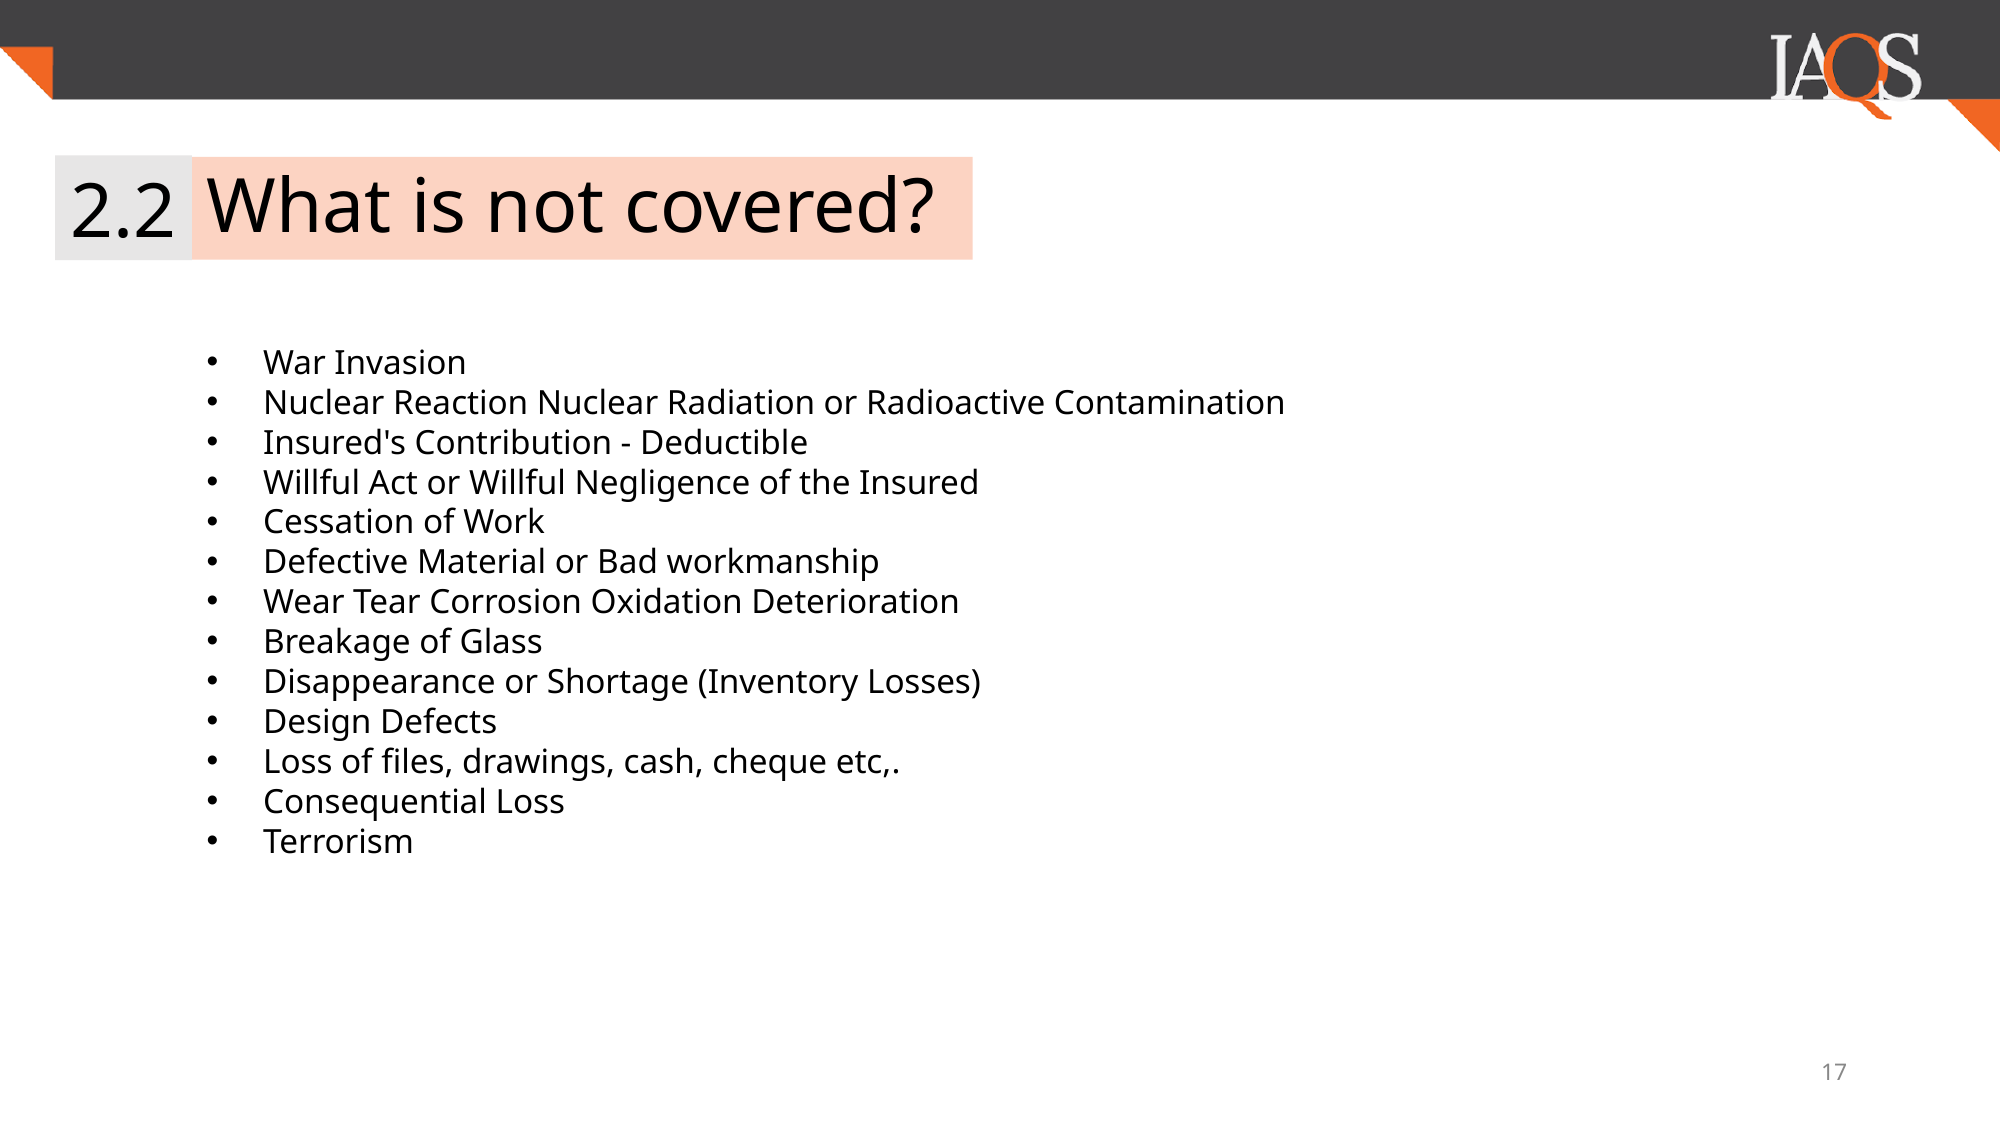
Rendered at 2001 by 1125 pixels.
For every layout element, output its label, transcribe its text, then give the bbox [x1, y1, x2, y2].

picture [0, 0, 2000, 152]
slide_number ‹#› [1412, 1042, 1863, 1103]
text_box War Invasion Nuclear Reaction Nuclear Radiation or Radioactive Contamination Insured's Contribution - Deductible Willful Act or Willful Negligence of the Insured Cessation of Work Defective Material or Bad workmanship Wear Tear Corrosion Oxidation Deterioration Breakage of Glass Disappearance or Shortage (Inventory Losses) Design Defects Loss of files, drawings, cash, cheque etc,. Consequential Loss Terrorism [191, 333, 1454, 868]
text_box 2.2 [55, 155, 192, 261]
title What is not covered? [192, 156, 973, 260]
